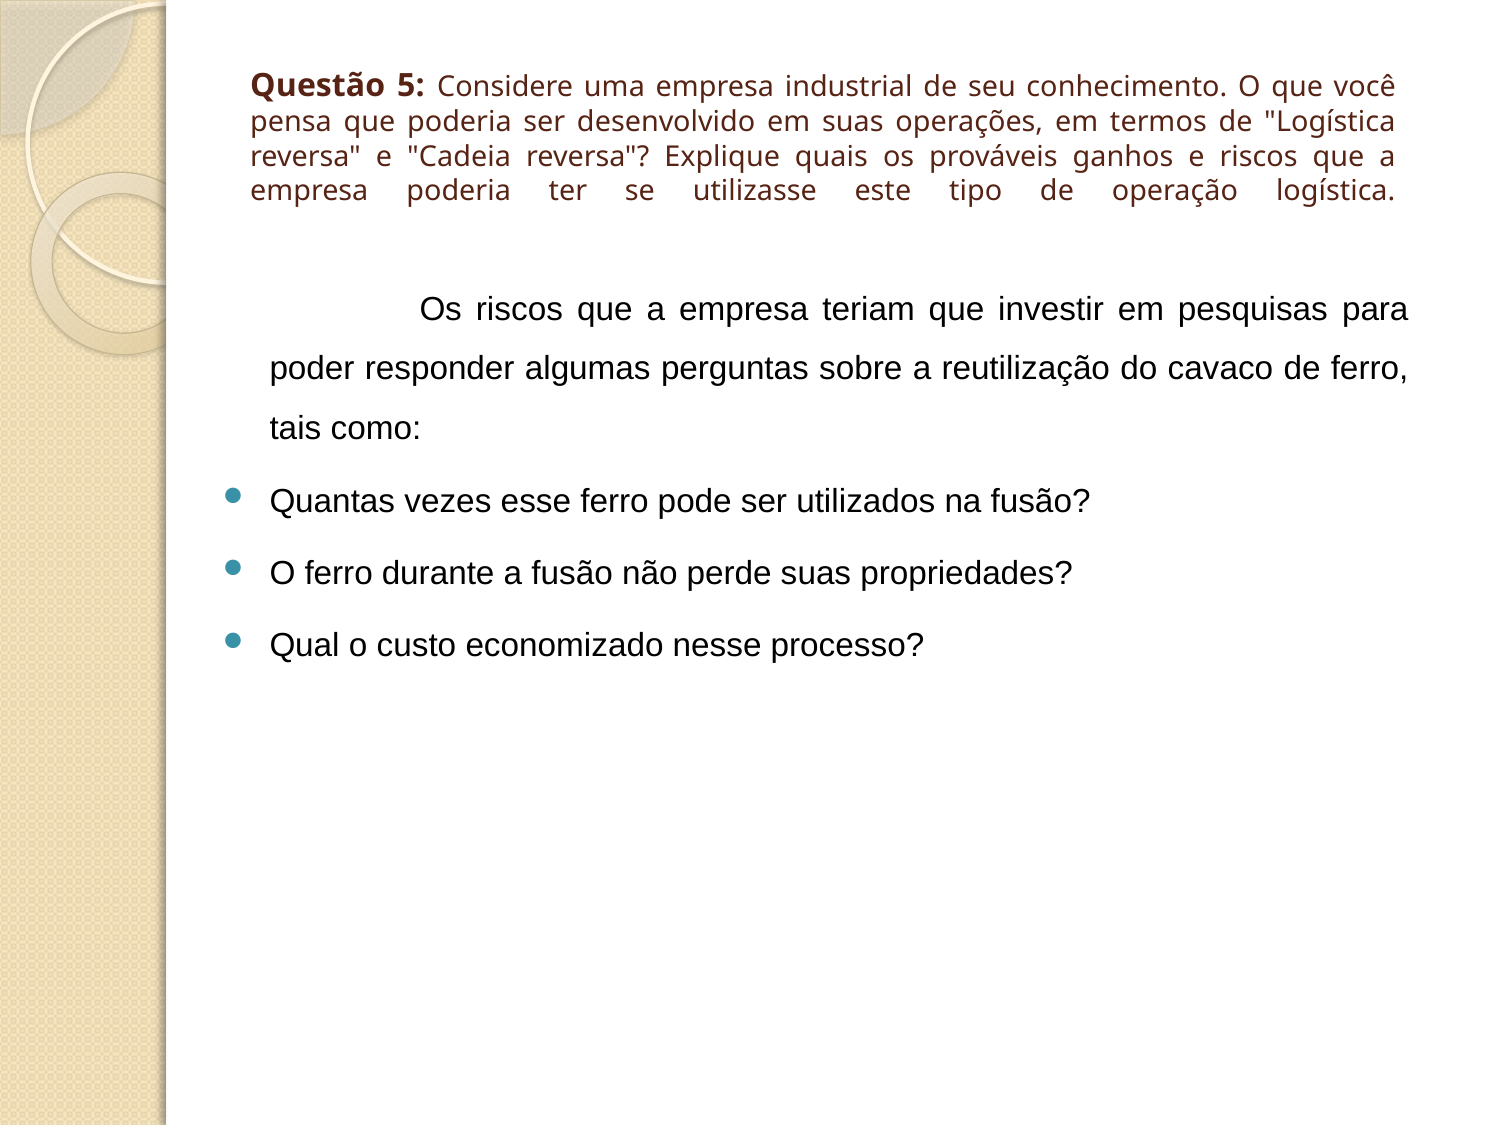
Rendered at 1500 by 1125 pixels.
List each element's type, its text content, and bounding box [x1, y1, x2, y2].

title Questão 5: Considere uma empresa industrial de seu conhecimento. O que você pensa que poderia ser desenvolvido em suas operações, em termos de "Logística reversa" e "Cadeia reversa"? Explique quais os prováveis ganhos e riscos que a empresa poderia ter se utilizasse este tipo de operação logística. [235, 56, 1412, 259]
list Os riscos que a empresa teriam que investir em pesquisas para poder responder algumas perguntas sobre a reutilização do cavaco de ferro, tais como: Quantas vezes esse ferro pode ser utilizados na fusão? O ferro durante a fusão não perde suas propriedades? Qual o custo economizado nesse processo? [194, 259, 1425, 1047]
